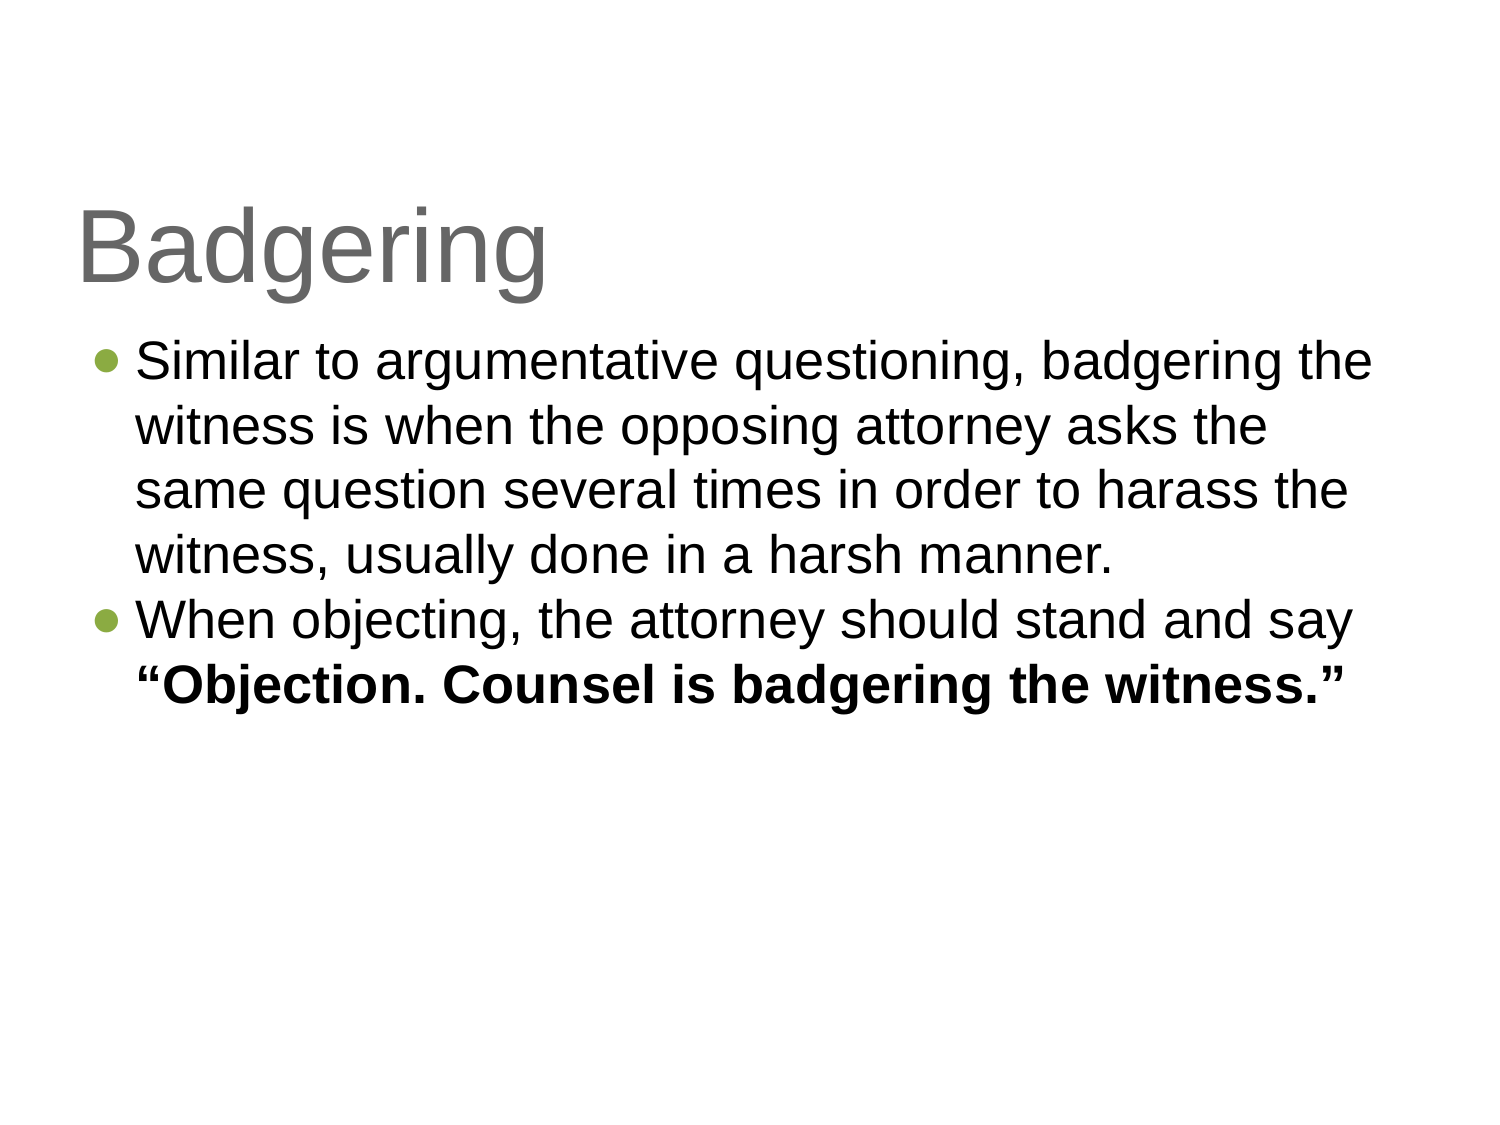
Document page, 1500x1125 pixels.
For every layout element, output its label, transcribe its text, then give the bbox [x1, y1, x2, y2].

list Similar to argumentative questioning, badgering the witness is when the opposing attorney asks the same question several times in order to harass the witness, usually done in a harsh manner. When objecting, the attorney should stand and say “Objection. Counsel is badgering the witness.” [75, 317, 1425, 1038]
title Badgering [75, 115, 1425, 303]
